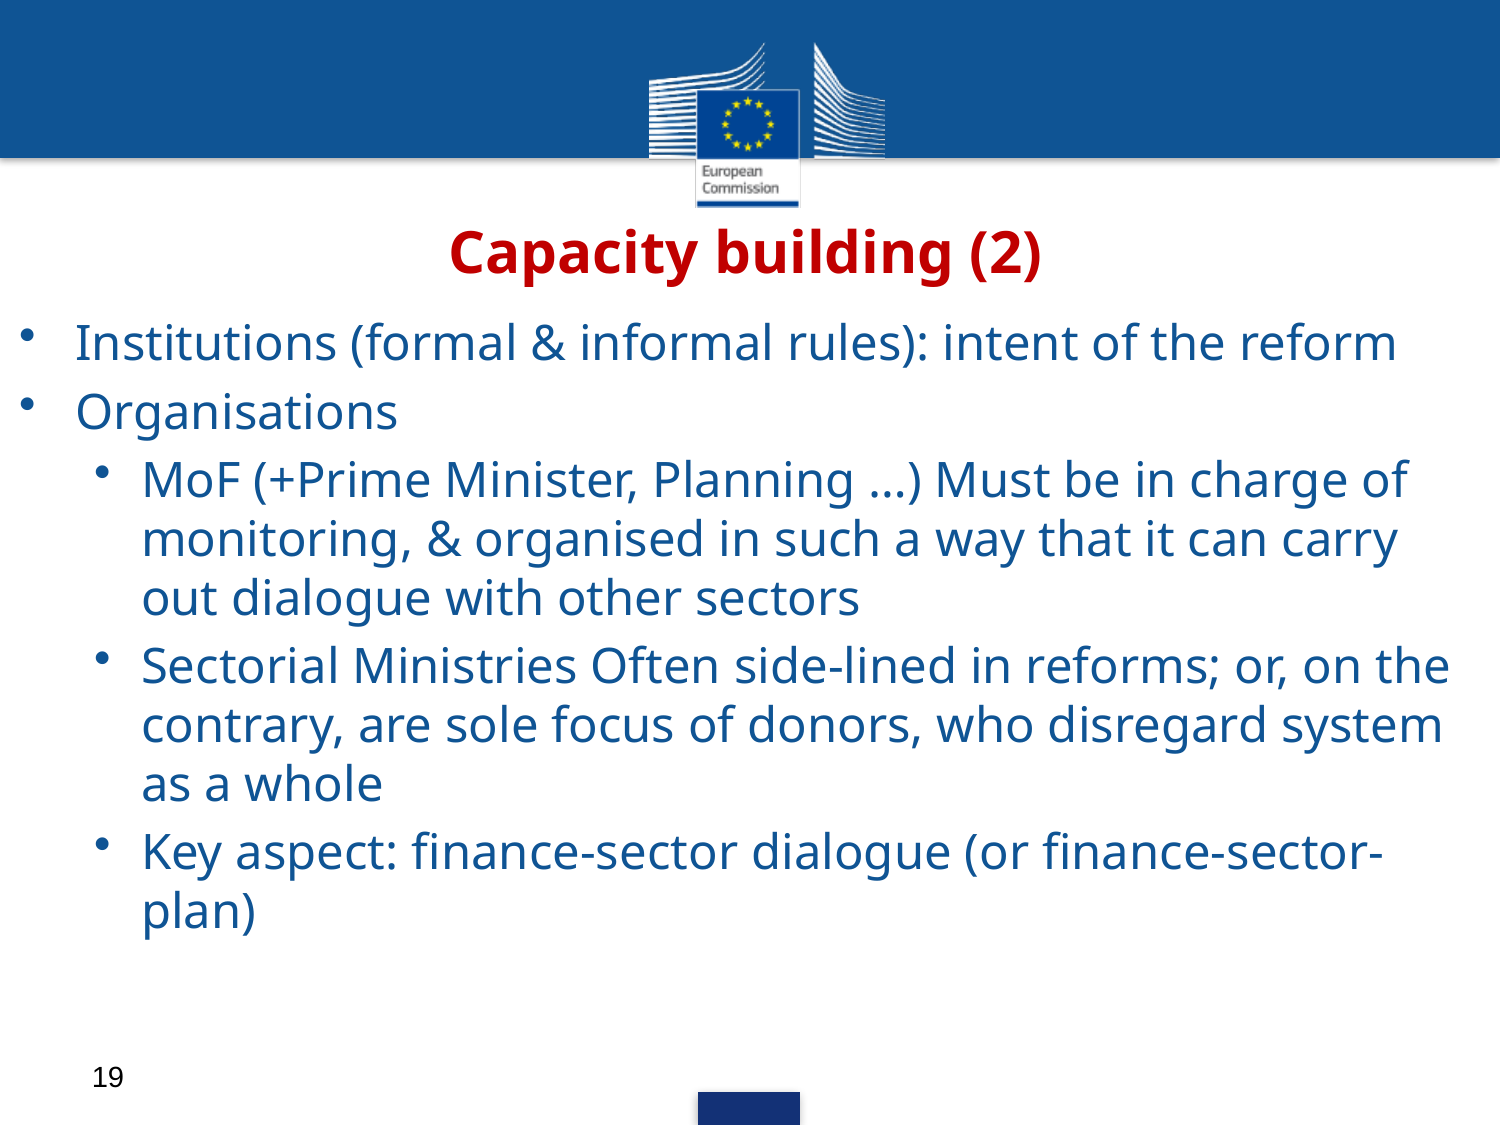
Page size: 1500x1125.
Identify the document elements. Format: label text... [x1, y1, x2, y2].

title Capacity building (2) [70, 199, 1421, 303]
list Institutions (formal & informal rules): intent of the reform Organisations MoF (+Prime Minister, Planning …) Must be in charge of monitoring, & organised in such a way that it can carry out dialogue with other sectors Sectorial Ministries Often side-lined in reforms; or, on the contrary, are sole focus of donors, who disregard system as a whole Key aspect: finance-sector dialogue (or finance-sector-plan) [4, 304, 1487, 1125]
slide_number 19 [76, 1022, 553, 1102]
picture [649, 42, 885, 199]
